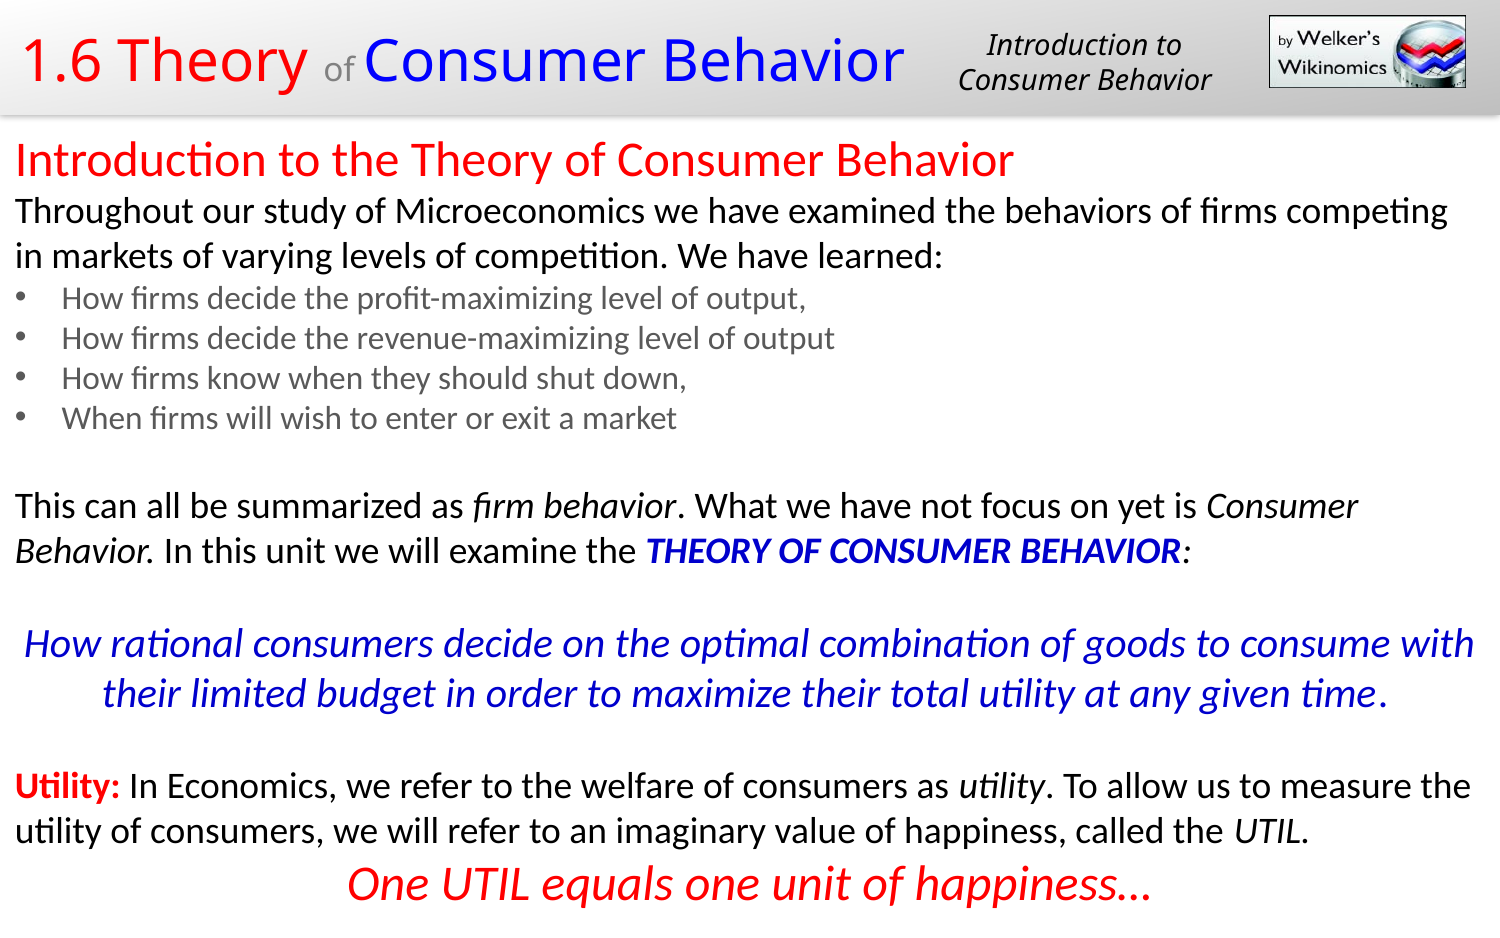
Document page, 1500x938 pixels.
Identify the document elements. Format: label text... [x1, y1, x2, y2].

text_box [0, 0, 1500, 115]
text_box Introduction to the Theory of Consumer Behavior Throughout our study of Microeconomics we have examined the behaviors of firms competing in markets of varying levels of competition. We have learned: How firms decide the profit-maximizing level of output, How firms decide the revenue-maximizing level of output How firms know when they should shut down, When firms will wish to enter or exit a market This can all be summarized as firm behavior. What we have not focus on yet is Consumer Behavior. In this unit we will examine the THEORY OF CONSUMER BEHAVIOR: How rational consumers decide on the optimal combination of goods to consume with their limited budget in order to maximize their total utility at any given time. Utility: In Economics, we refer to the welfare of consumers as utility. To allow us to measure the utility of consumers, we will refer to an imaginary value of happiness, called the UTIL. One UTIL equals one unit of happiness… [0, 123, 1500, 919]
